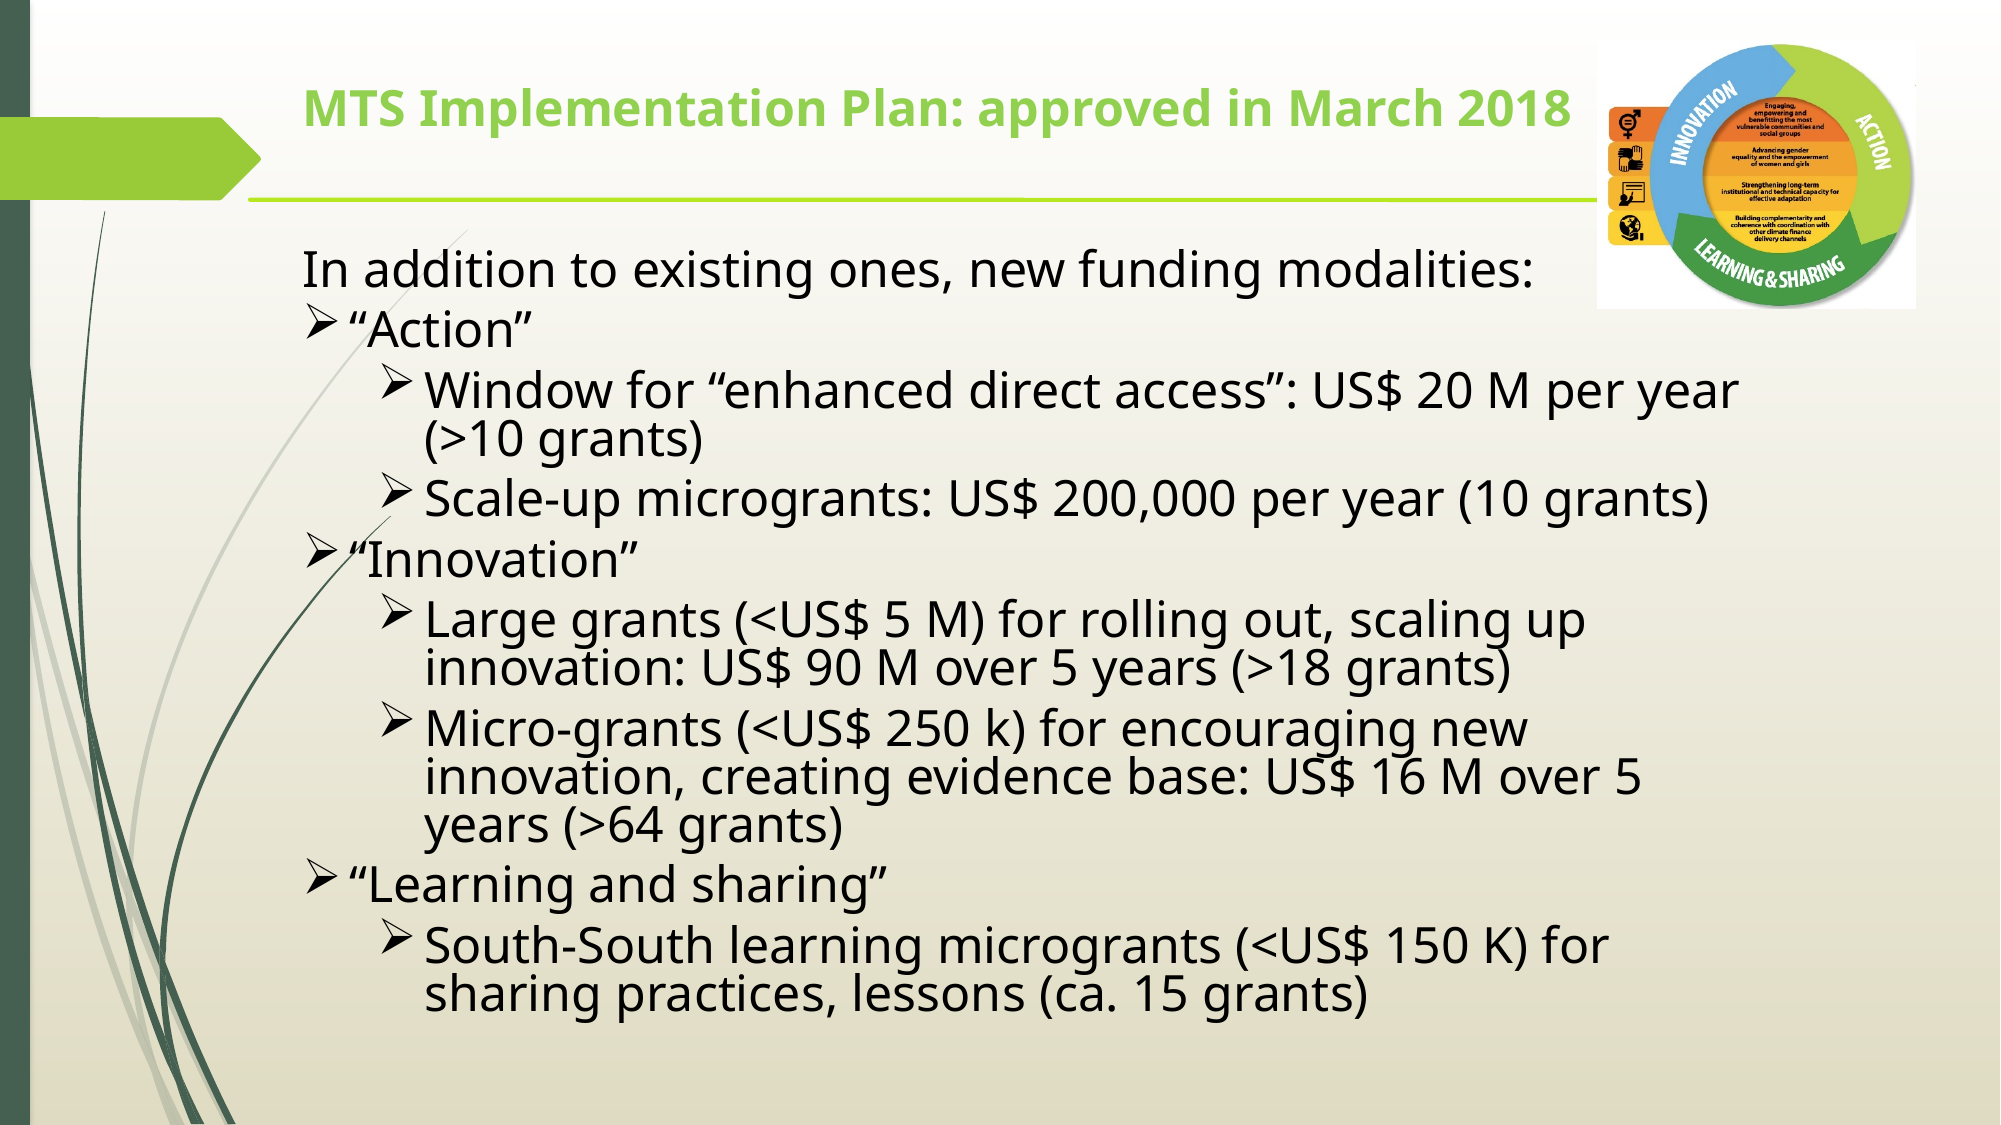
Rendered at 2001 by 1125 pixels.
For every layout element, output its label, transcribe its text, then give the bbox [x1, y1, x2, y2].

text_box MTS Implementation Plan: approved in March 2018 [287, 12, 1738, 197]
picture [1596, 39, 1916, 309]
text_box In addition to existing ones, new funding modalities: “Action” Window for “enhanced direct access”: US$ 20 M per year (>10 grants) Scale-up microgrants: US$ 200,000 per year (10 grants) “Innovation” Large grants (<US$ 5 M) for rolling out, scaling up innovation: US$ 90 M over 5 years (>18 grants) Micro-grants (<US$ 250 k) for encouraging new innovation, creating evidence base: US$ 16 M over 5 years (>64 grants) “Learning and sharing” South-South learning microgrants (<US$ 150 K) for sharing practices, lessons (ca. 15 grants) [287, 241, 1795, 1028]
